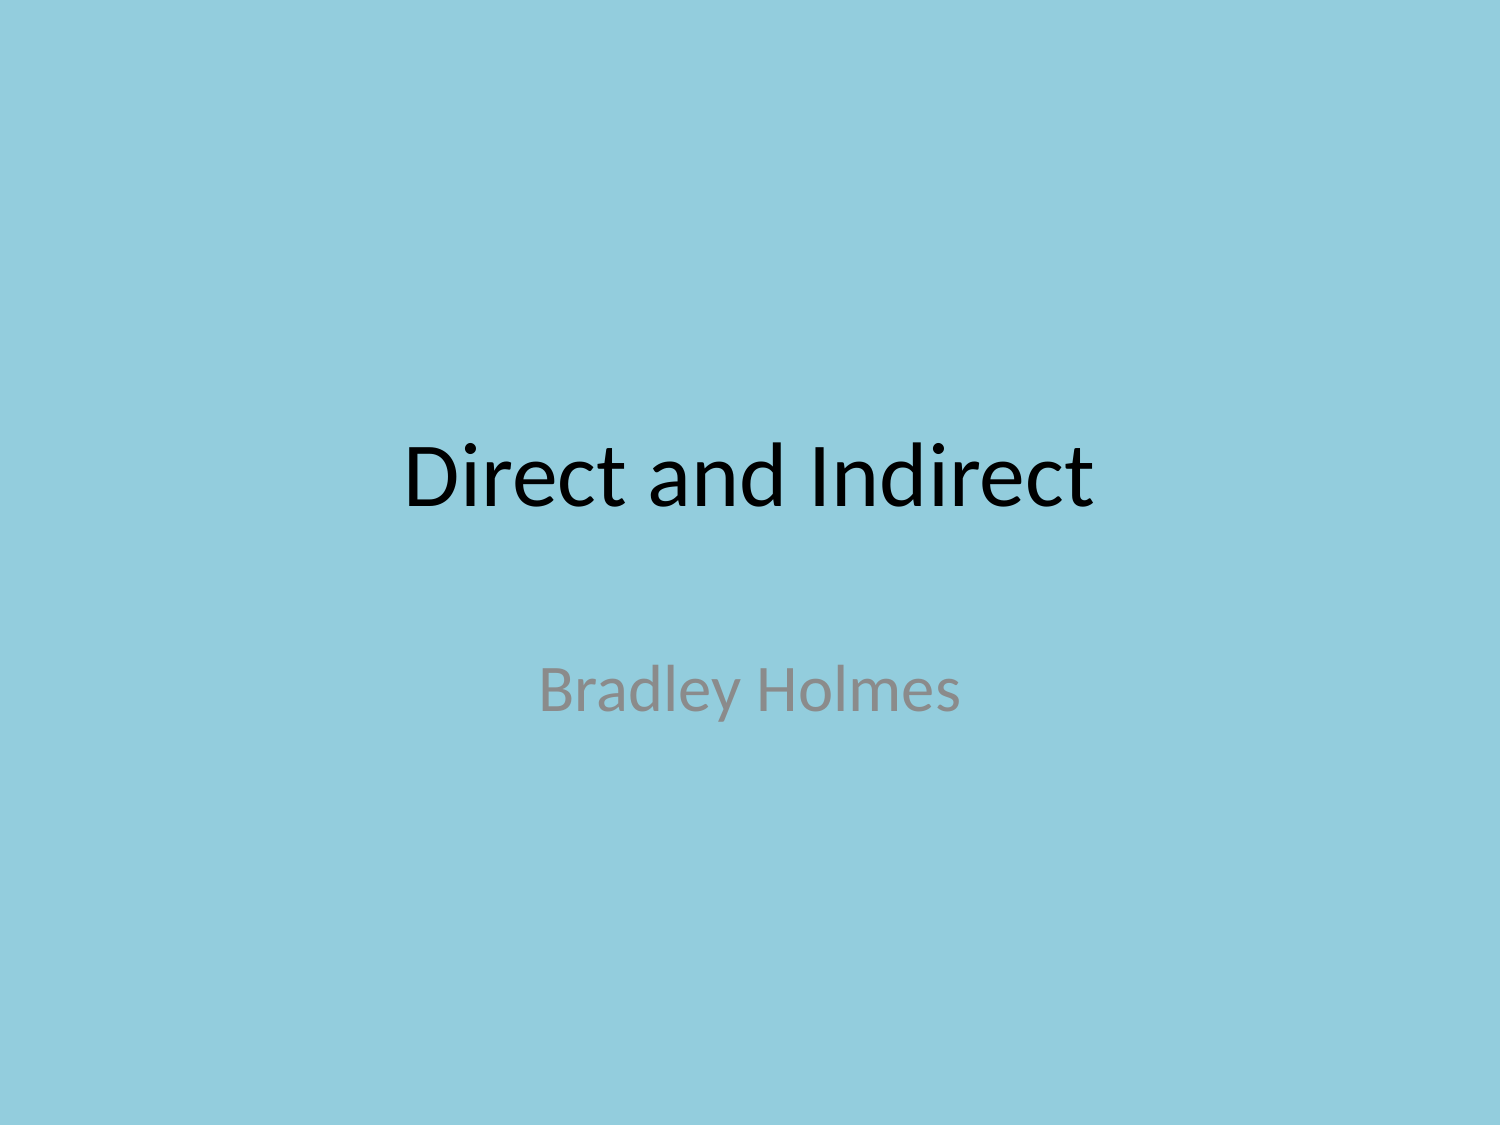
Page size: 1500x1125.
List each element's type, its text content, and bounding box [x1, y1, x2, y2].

title Direct and Indirect [112, 349, 1388, 591]
subtitle Bradley Holmes [225, 637, 1275, 925]
